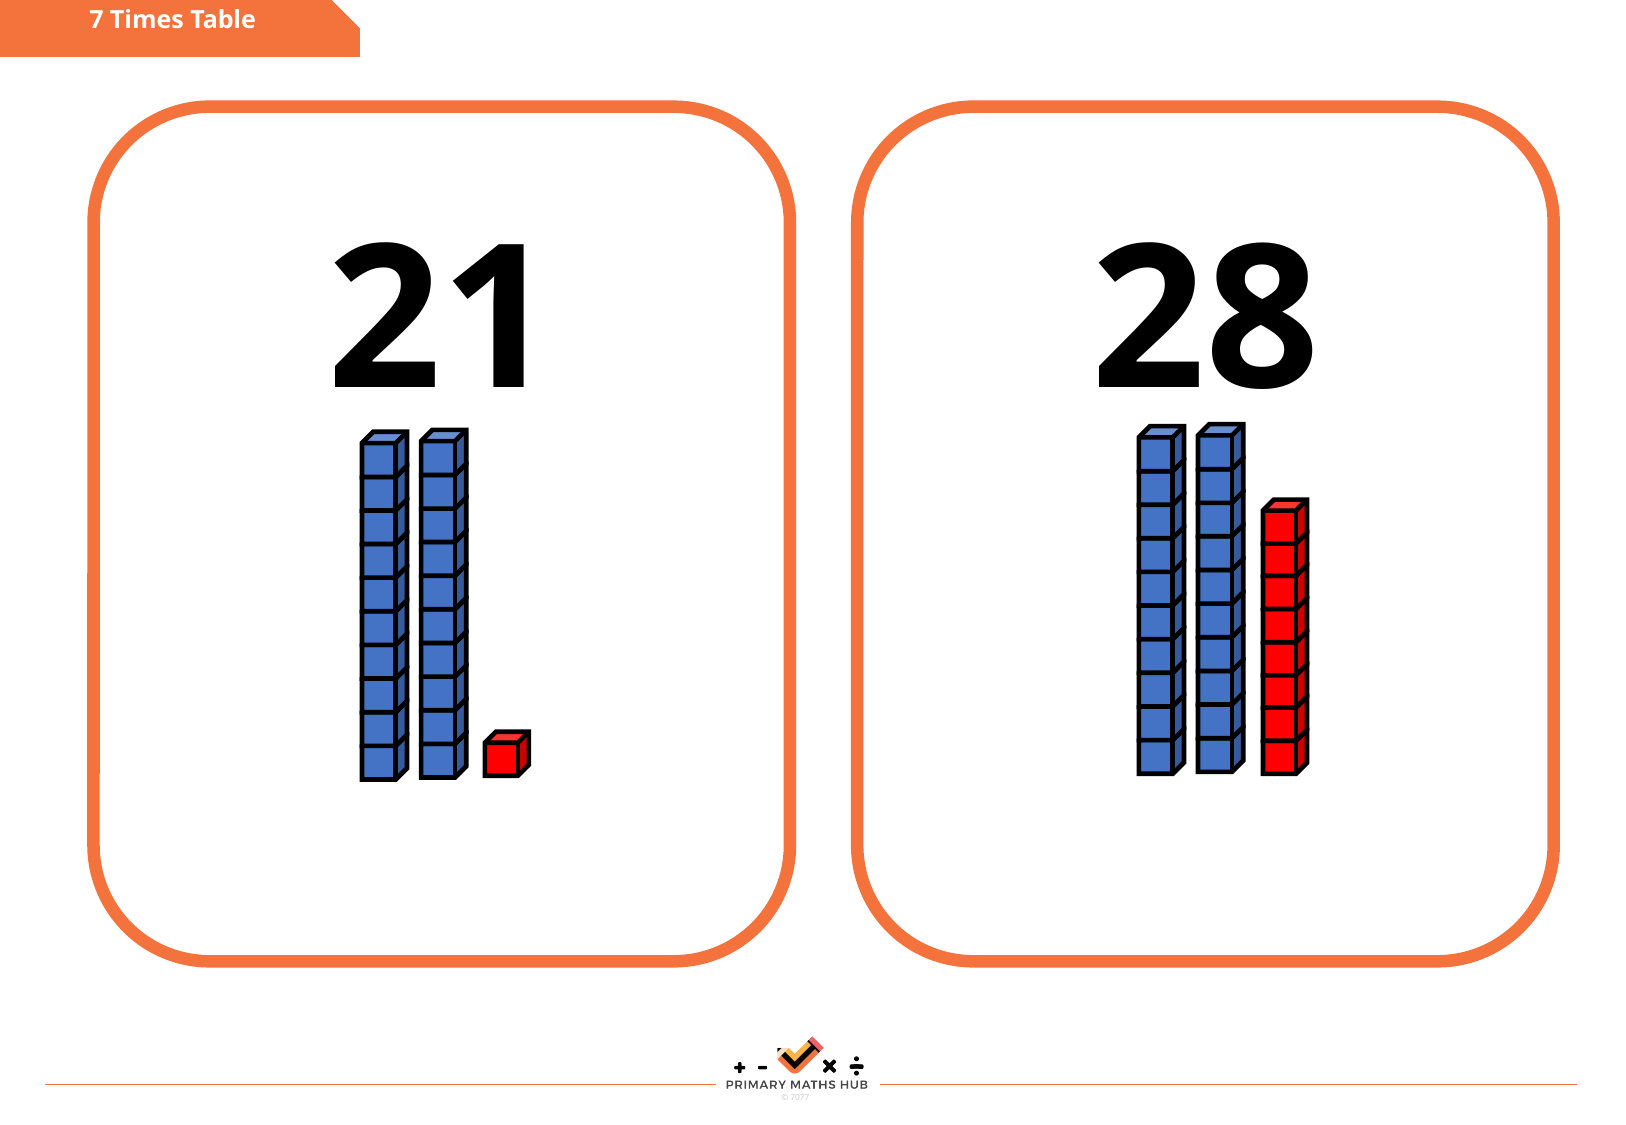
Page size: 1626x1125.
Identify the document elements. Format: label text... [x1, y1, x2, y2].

text_box 21 [93, 179, 790, 435]
text_box [856, 209, 1555, 963]
picture [722, 1034, 872, 1094]
text_box 7 Times Table [0, 0, 361, 58]
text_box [361, 431, 408, 780]
text_box 28 [857, 179, 1554, 435]
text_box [1262, 499, 1307, 774]
text_box [92, 207, 792, 963]
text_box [1138, 426, 1184, 774]
text_box [100, 105, 783, 179]
text_box [864, 105, 1547, 179]
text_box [1198, 424, 1244, 772]
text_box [421, 429, 467, 778]
text_box [483, 730, 530, 777]
text_box © 7077 [720, 1084, 870, 1110]
